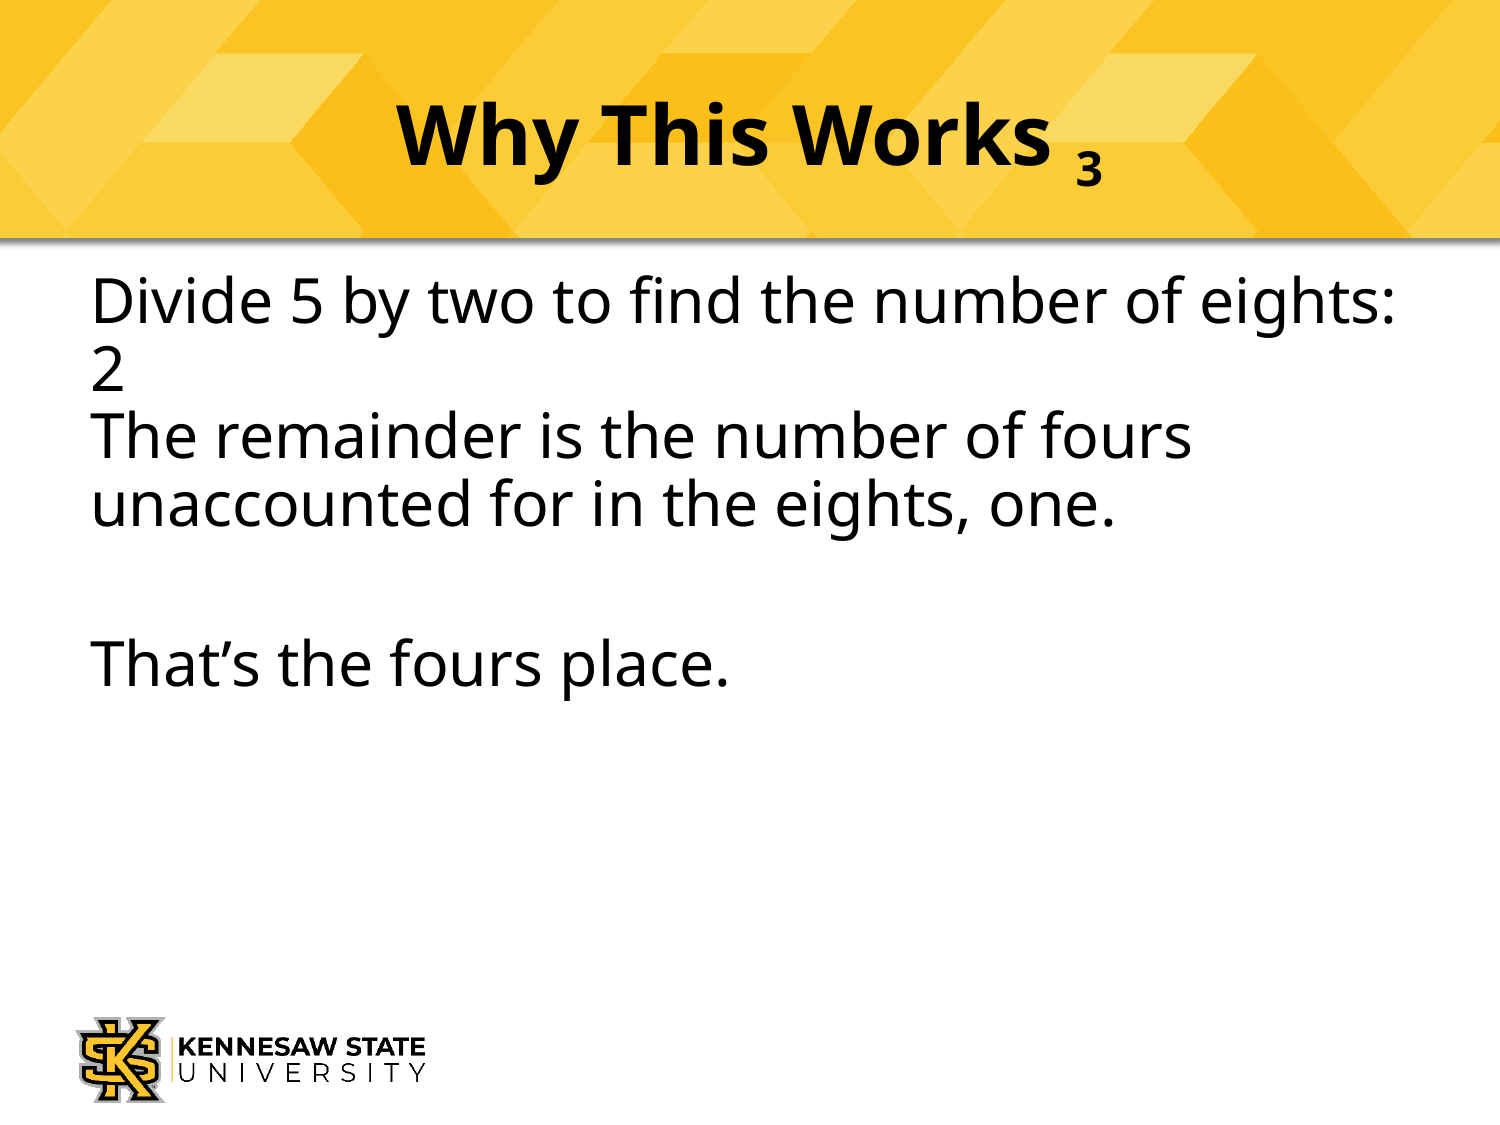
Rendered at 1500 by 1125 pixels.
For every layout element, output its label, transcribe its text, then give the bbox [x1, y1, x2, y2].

picture [75, 1017, 425, 1103]
picture [0, 0, 1500, 251]
title Why This Works 3 [75, 45, 1425, 233]
list Divide 5 by two to find the number of eights: 2 The remainder is the number of fours unaccounted for in the eights, one. That’s the fours place. [75, 262, 1425, 1005]
